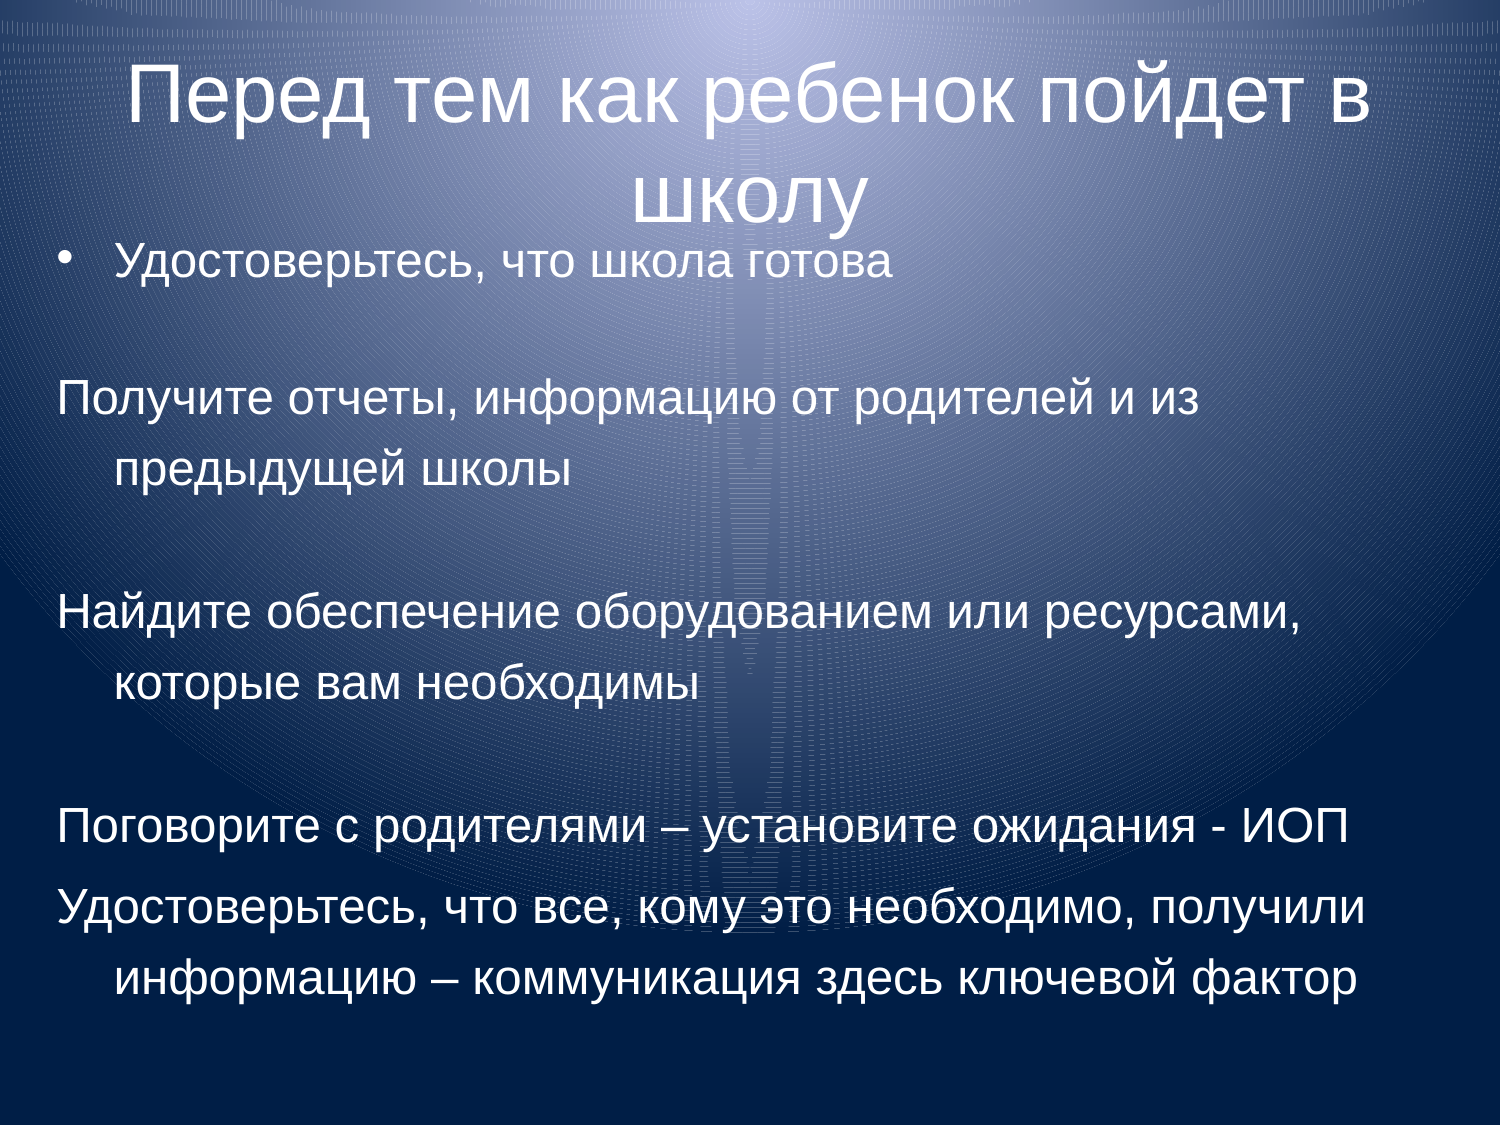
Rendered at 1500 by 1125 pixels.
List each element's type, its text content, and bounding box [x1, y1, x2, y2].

list Удостоверьтесь, что школа готова Получите отчеты, информацию от родителей и из предыдущей школы Найдите обеспечение оборудованием или ресурсами, которые вам необходимы Поговорите с родителями – установите ожидания - ИОП Удостоверьтесь, что все, кому это необходимо, получили информацию – коммуникация здесь ключевой фактор [40, 231, 1392, 1024]
title Перед тем как ребенок пойдет в школу [74, 44, 1426, 233]
